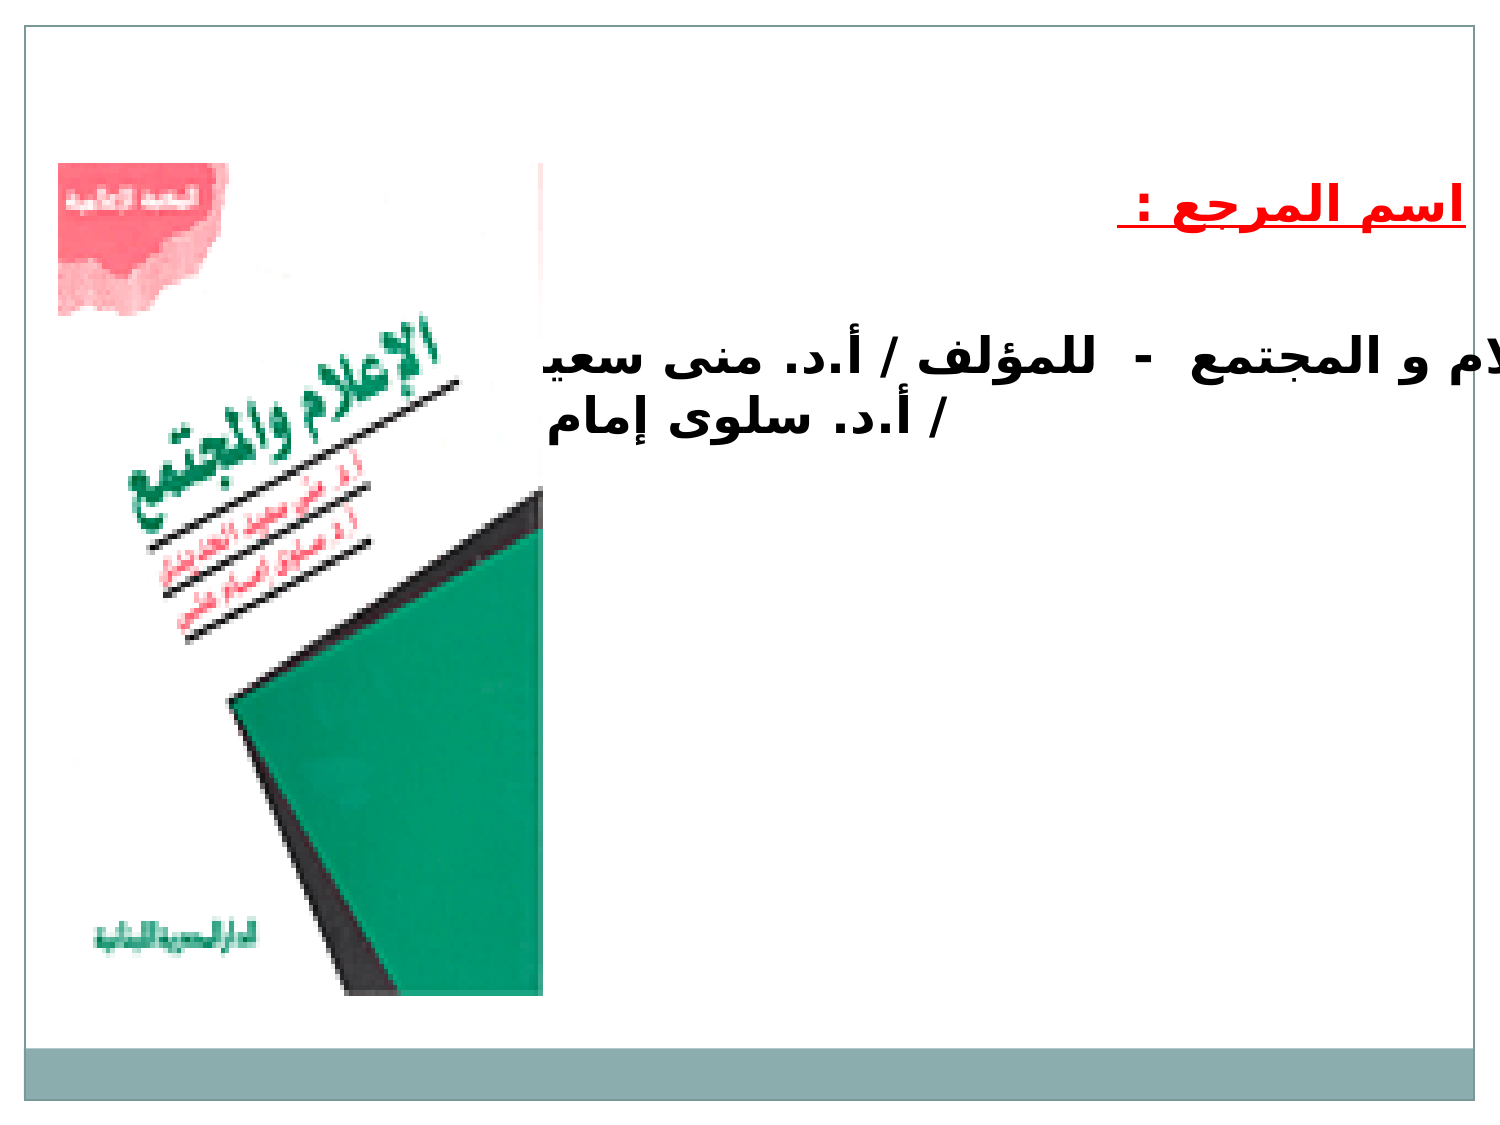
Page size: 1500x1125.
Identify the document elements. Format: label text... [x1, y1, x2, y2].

picture [58, 163, 544, 997]
text_box الإعلام و المجتمع - للمؤلف / أ.د. منى سعيد الحديدي / أ.د. سلوى إمام علي [551, 316, 1500, 452]
text_box اسم المرجع : [1101, 163, 1481, 239]
